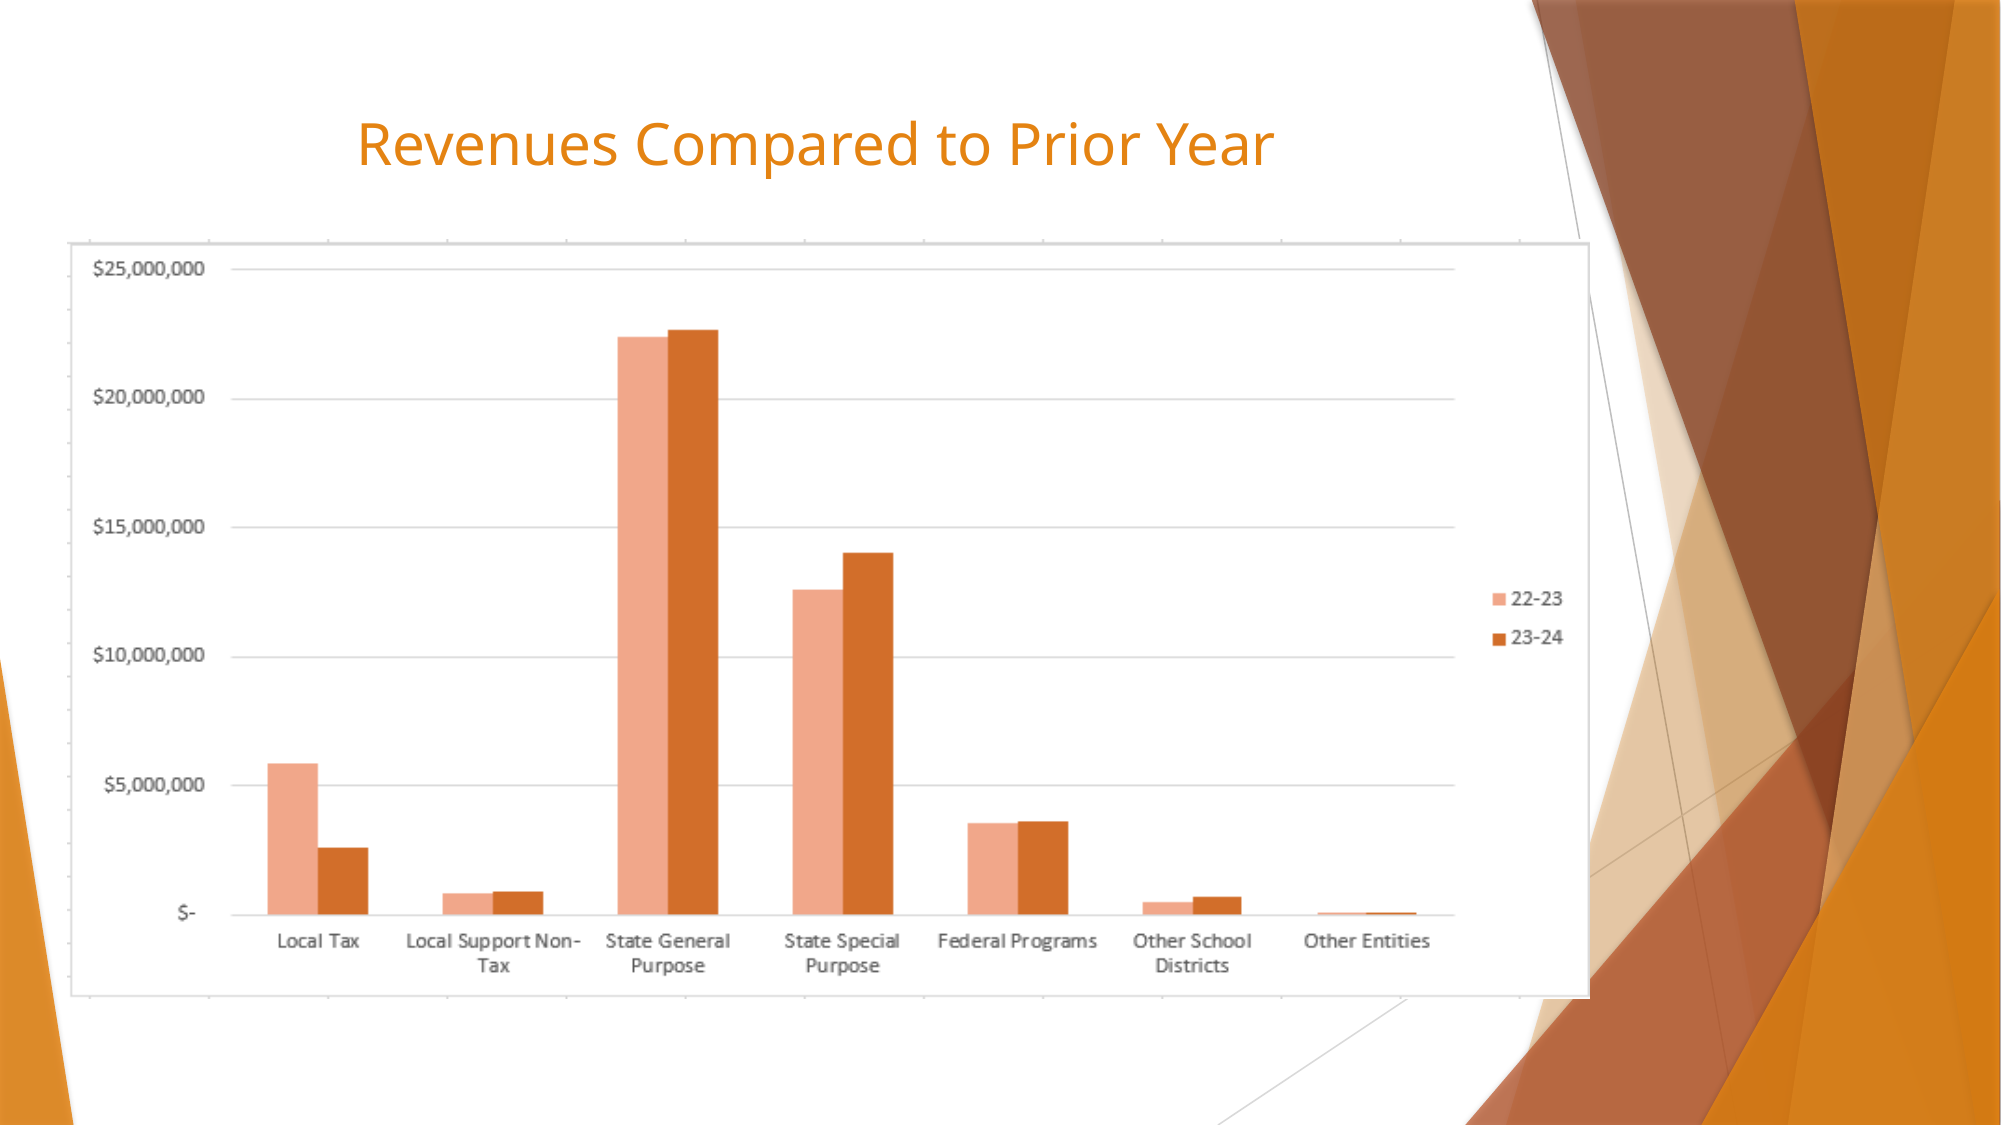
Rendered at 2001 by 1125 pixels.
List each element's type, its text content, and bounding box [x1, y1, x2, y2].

picture [66, 238, 1590, 999]
title Revenues Compared to Prior Year [111, 99, 1522, 198]
